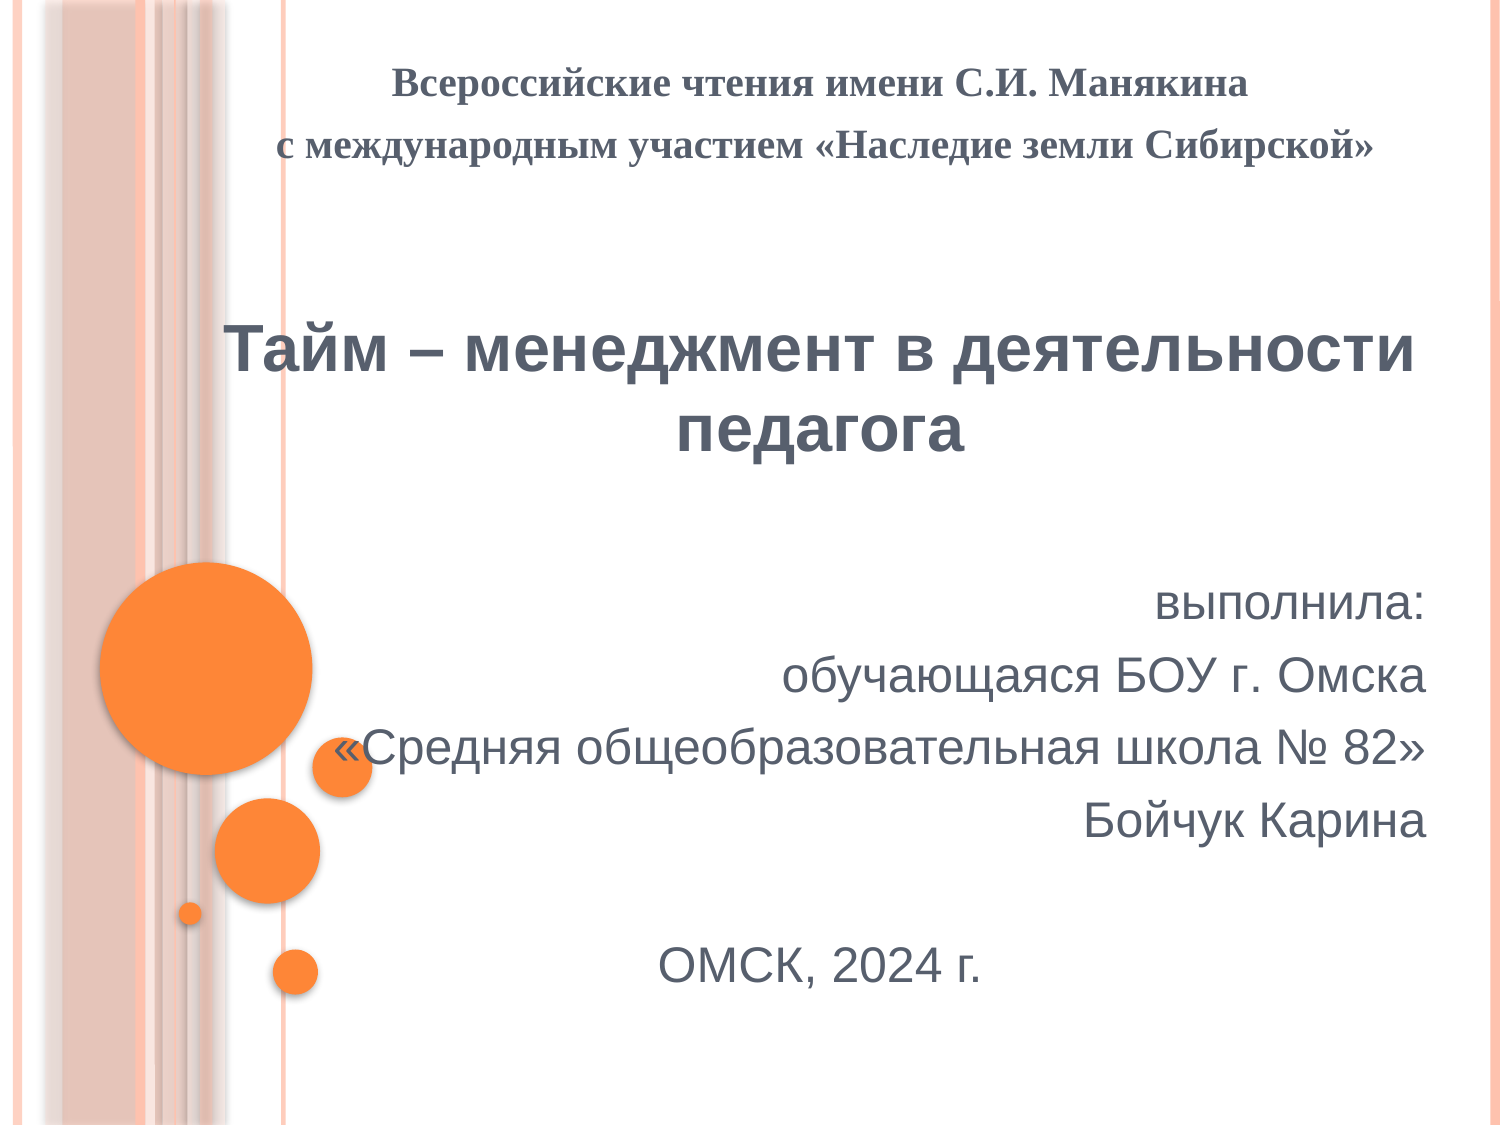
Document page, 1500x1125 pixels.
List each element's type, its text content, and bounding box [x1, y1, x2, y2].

subtitle Всероссийские чтения имени С.И. Манякина с международным участием «Наследие земли Сибирской» Тайм – менеджмент в деятельности педагога выполнила: обучающаяся БОУ г. Омска «Средняя общеобразовательная школа № 82» Бойчук Карина ОМСК, 2024 г. [198, 46, 1442, 1047]
